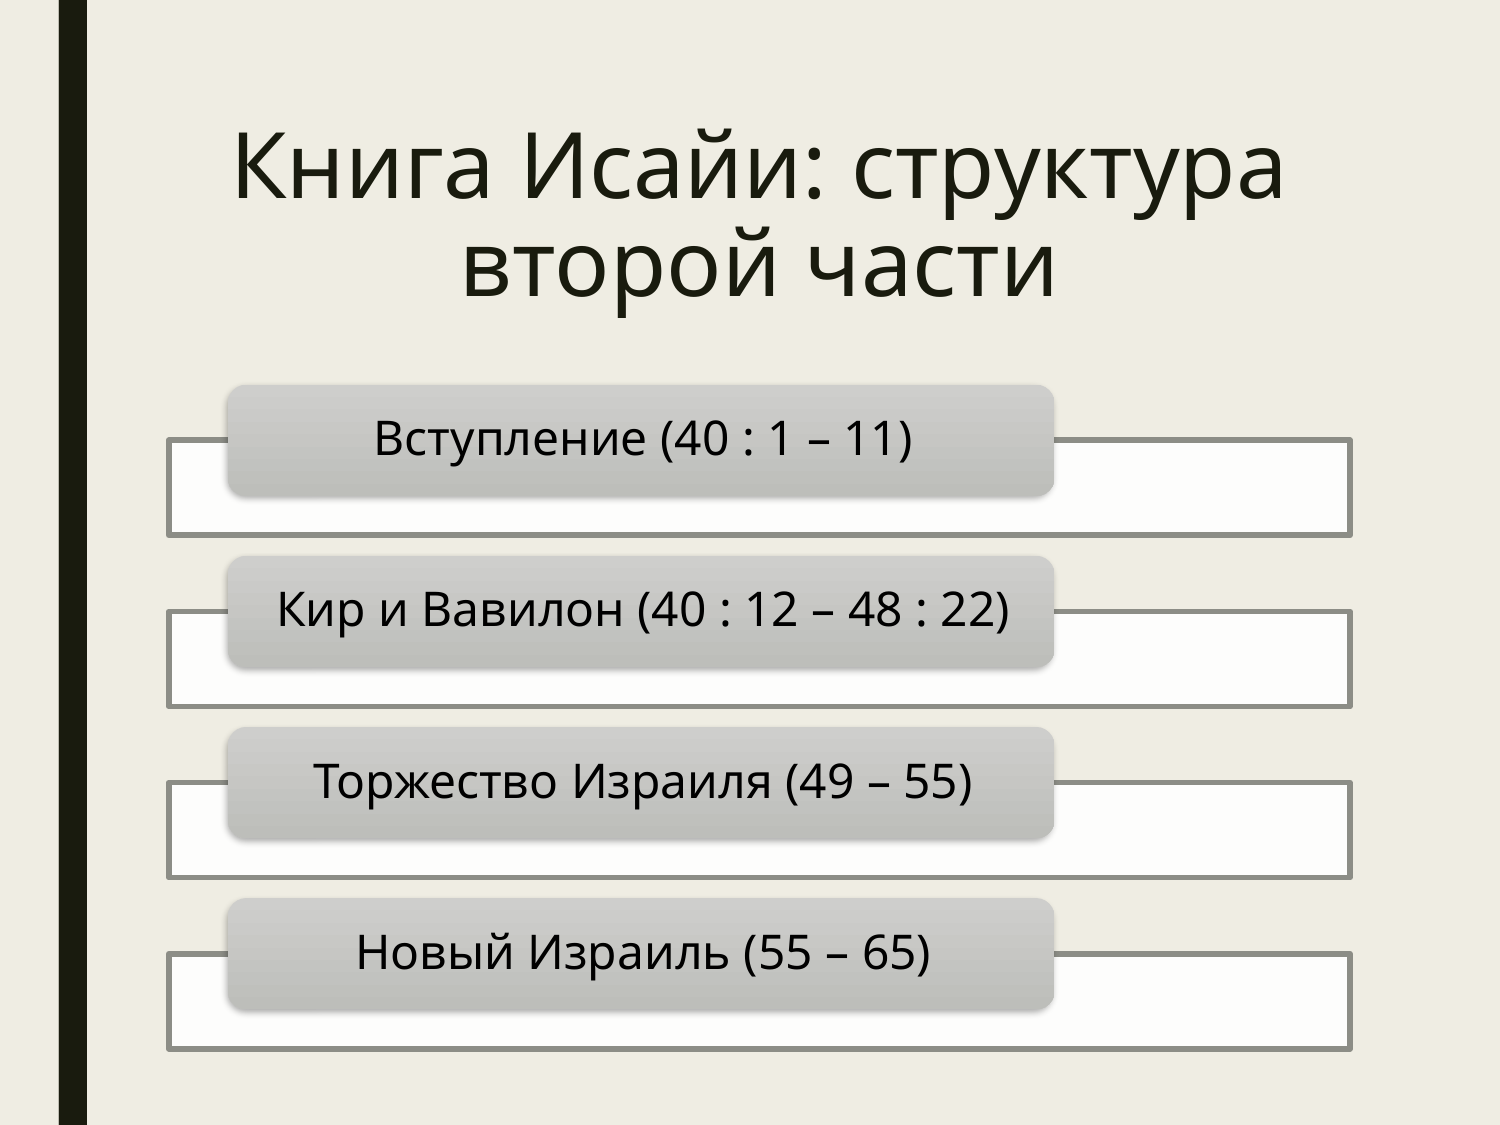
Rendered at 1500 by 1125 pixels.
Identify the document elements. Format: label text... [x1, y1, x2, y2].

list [168, 374, 1351, 1059]
title Книга Исайи: структура второй части [168, 112, 1351, 357]
